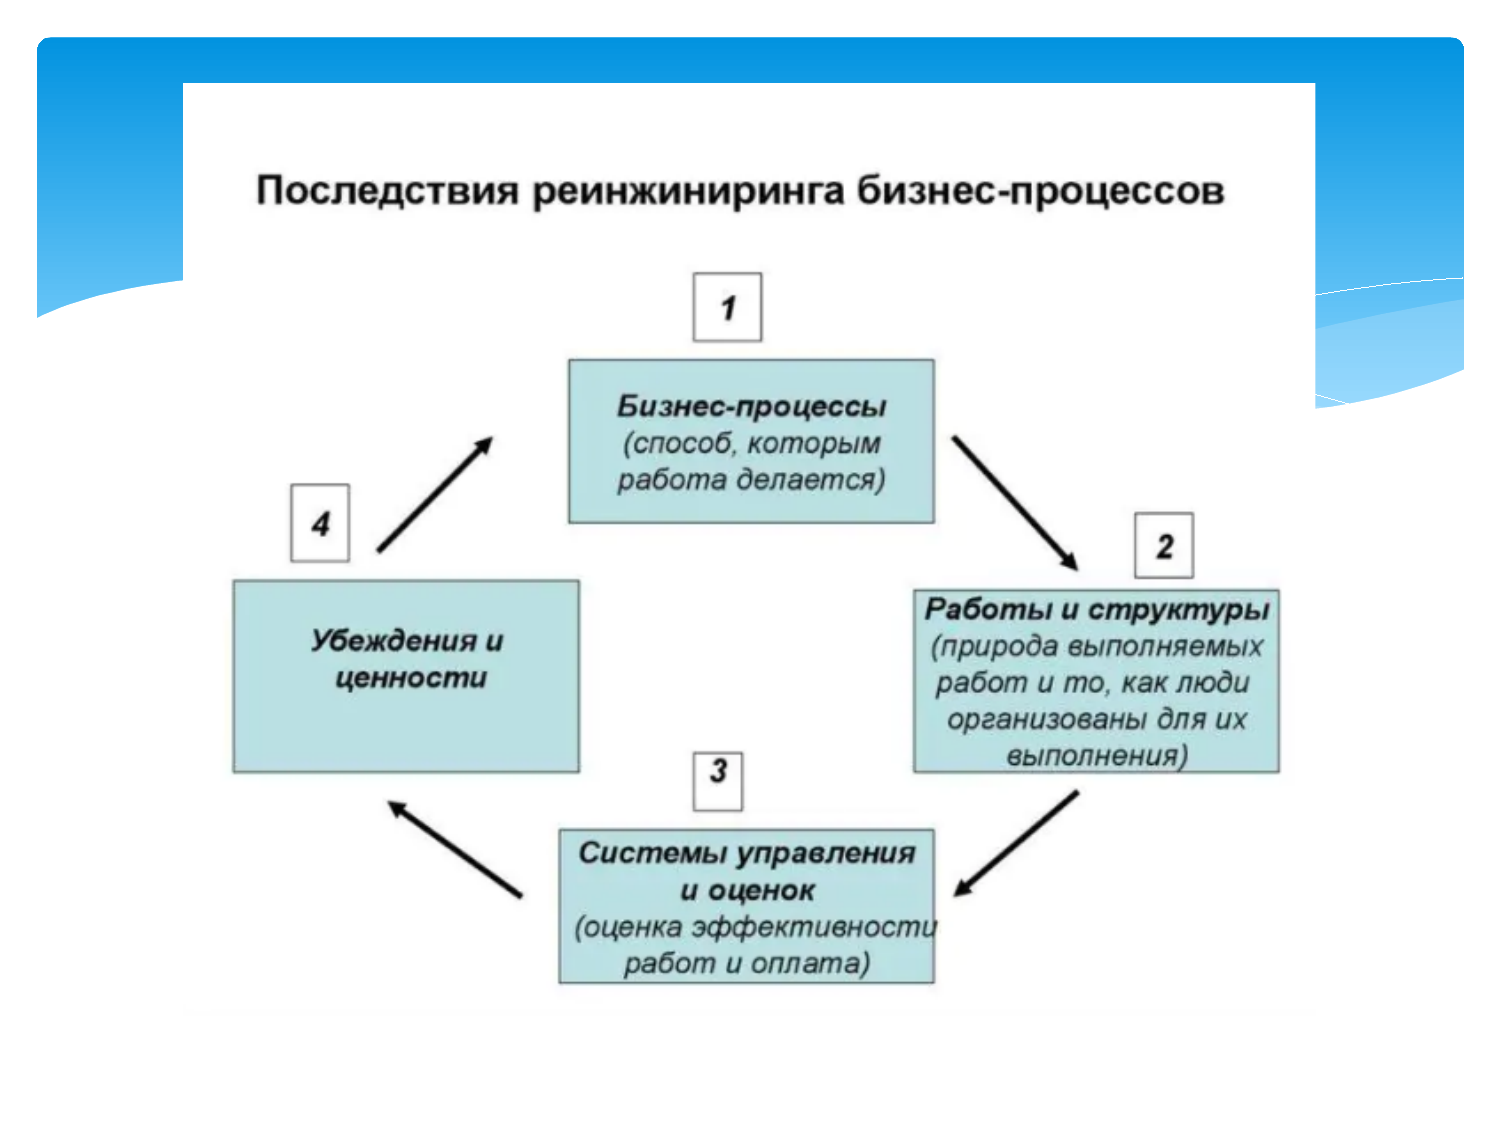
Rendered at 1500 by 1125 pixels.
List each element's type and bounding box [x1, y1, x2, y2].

picture [182, 84, 1316, 1071]
